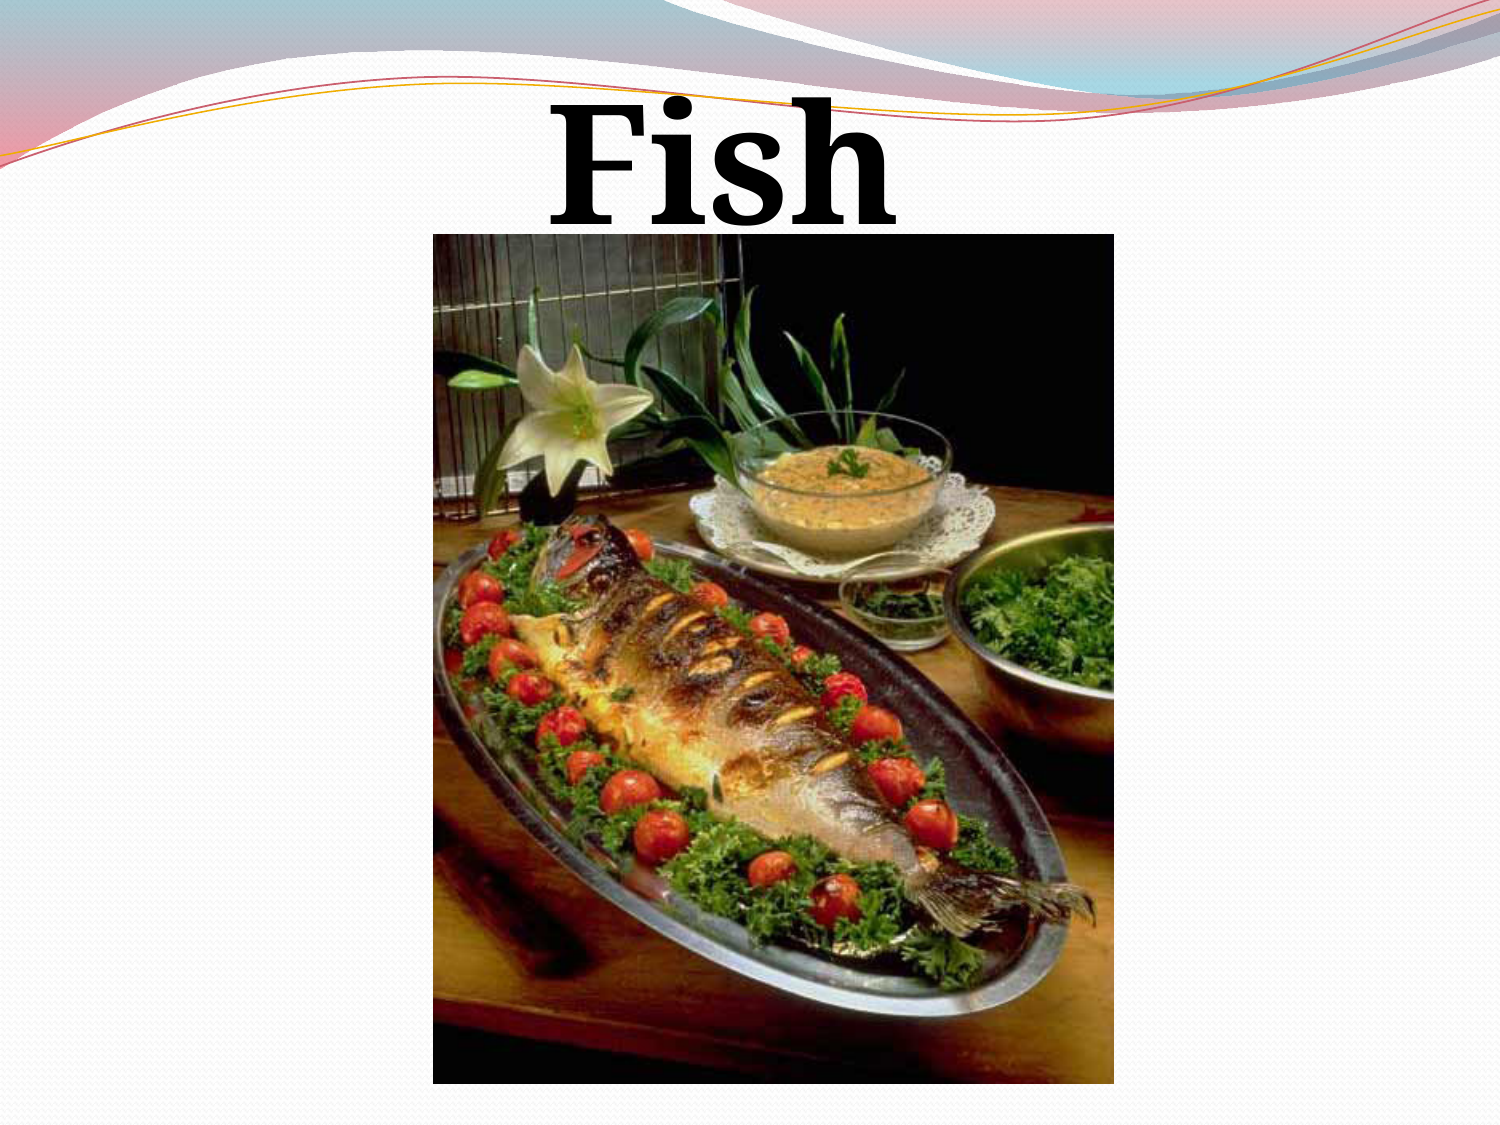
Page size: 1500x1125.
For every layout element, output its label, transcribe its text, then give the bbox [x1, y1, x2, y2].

picture [433, 234, 1114, 1084]
title Fish [70, 70, 1421, 258]
